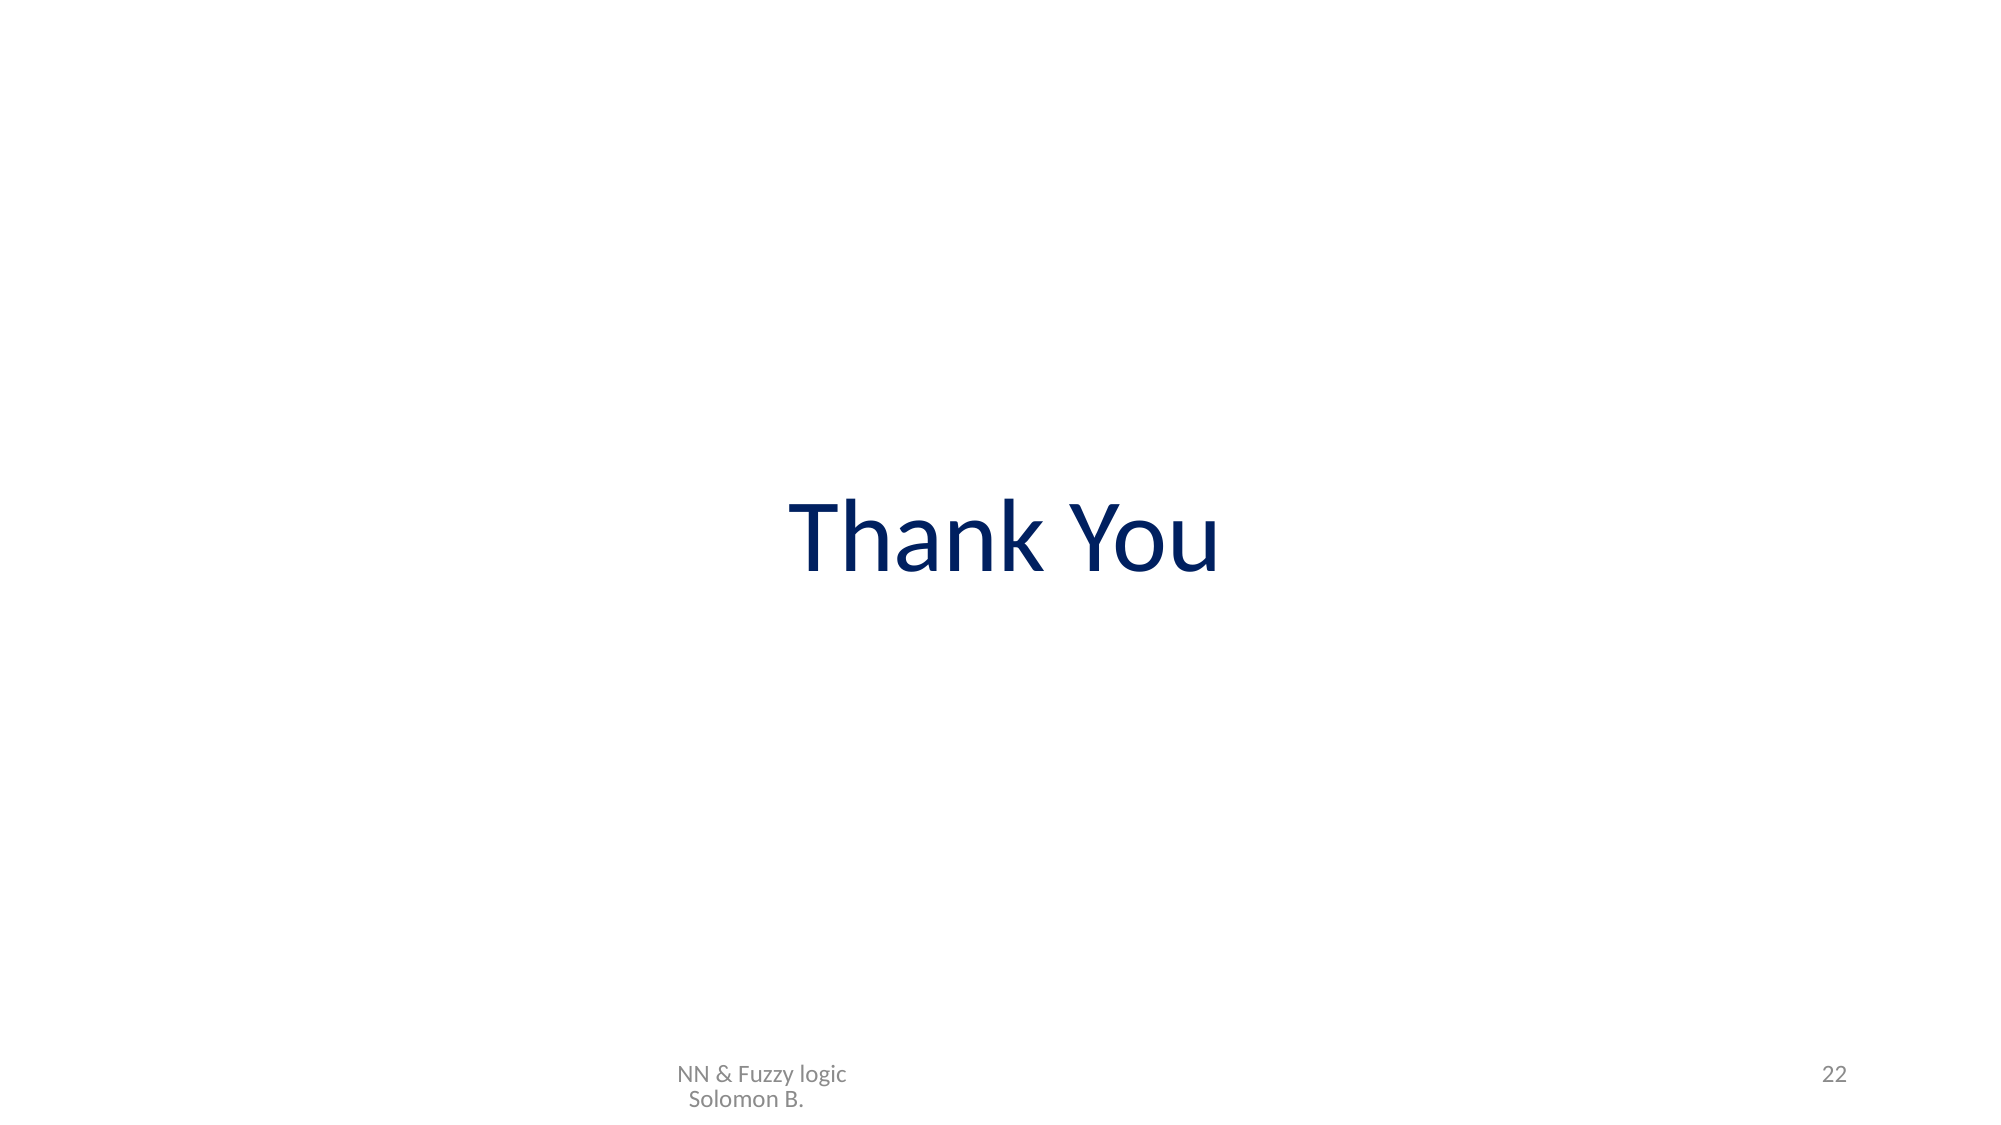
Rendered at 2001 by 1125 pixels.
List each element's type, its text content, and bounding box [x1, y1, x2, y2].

slide_number 22 [1412, 1042, 1863, 1103]
footer NN & Fuzzy logic Solomon B. [662, 1042, 1338, 1103]
list Thank You [137, 299, 1863, 1014]
